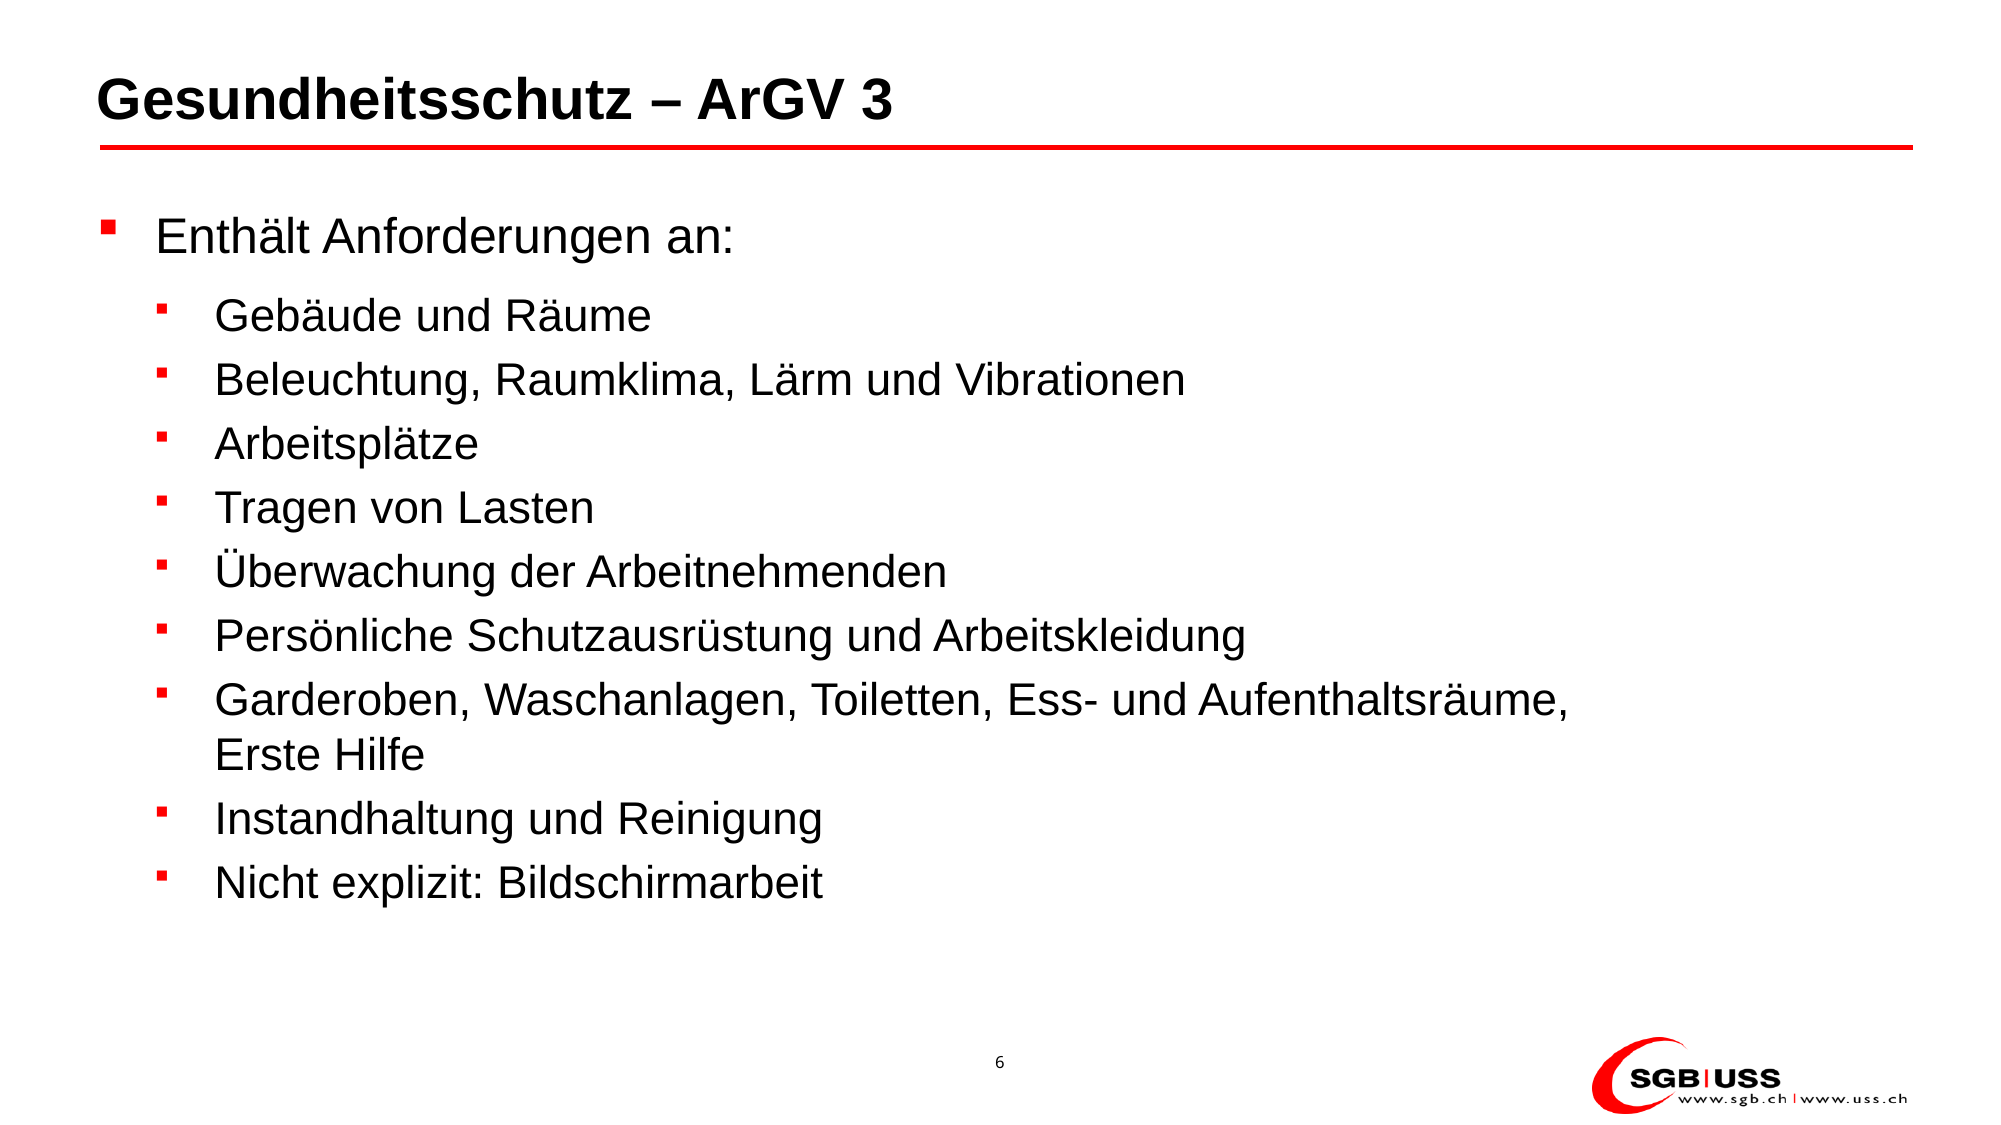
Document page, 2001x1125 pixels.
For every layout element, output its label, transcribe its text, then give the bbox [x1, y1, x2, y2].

list Enthält Anforderungen an: Gebäude und Räume Beleuchtung, Raumklima, Lärm und Vibrationen Arbeitsplätze Tragen von Lasten Überwachung der Arbeitnehmenden Persönliche Schutzausrüstung und Arbeitskleidung Garderoben, Waschanlagen, Toiletten, Ess- und Aufenthaltsräume, Erste Hilfe Instandhaltung und Reinigung Nicht explizit: Bildschirmarbeit [81, 196, 1690, 1044]
slide_number 6 [574, 1043, 1426, 1104]
picture [1592, 1037, 1907, 1114]
title Gesundheitsschutz – ArGV 3 [81, 45, 1882, 148]
